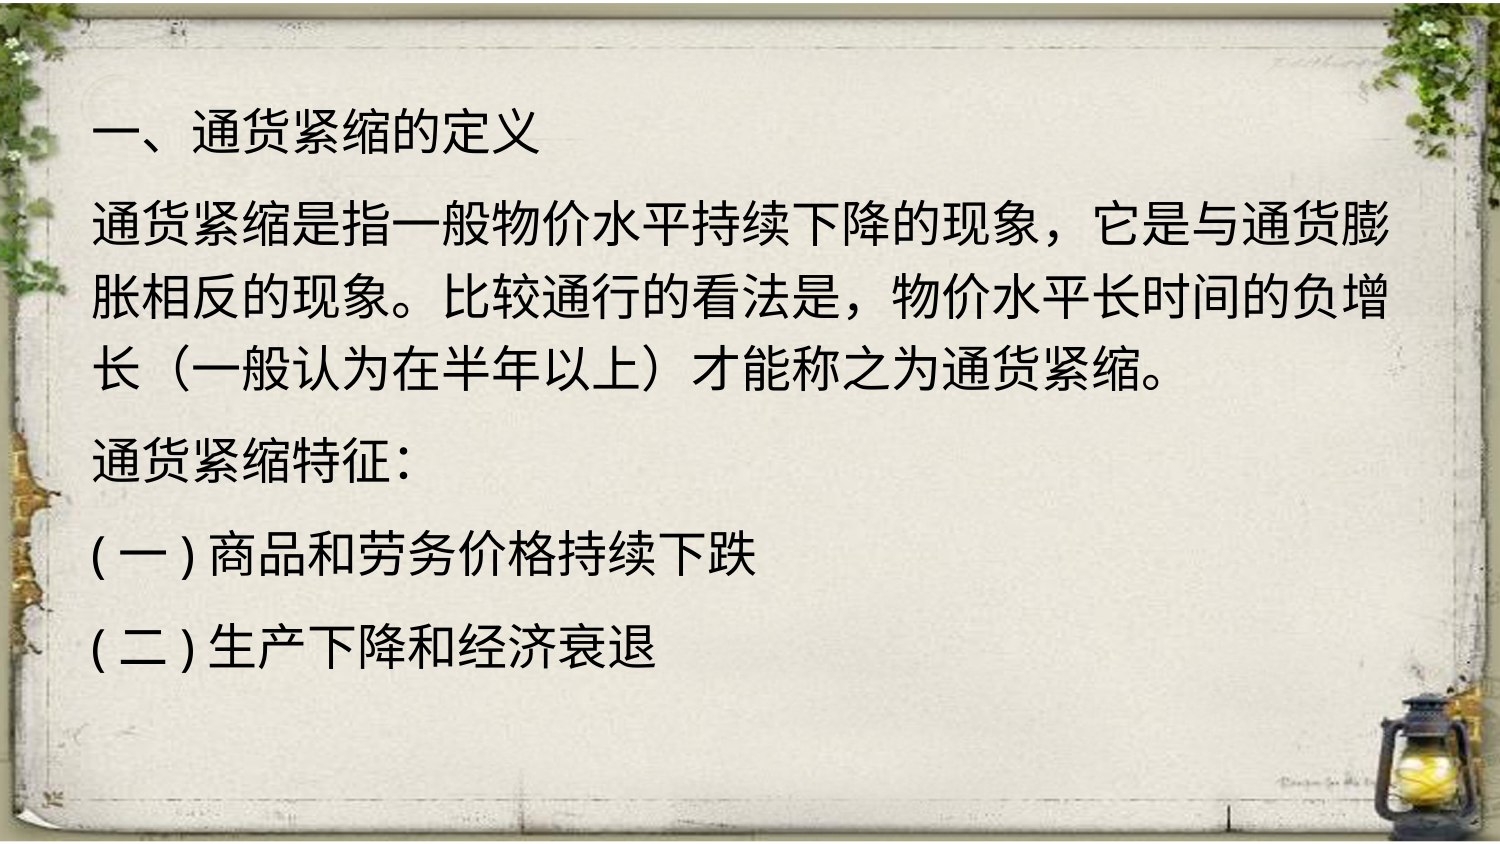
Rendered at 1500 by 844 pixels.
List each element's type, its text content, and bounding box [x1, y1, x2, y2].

picture [0, 0, 1500, 844]
list 一、通货紧缩的定义 通货紧缩是指一般物价水平持续下降的现象，它是与通货膨胀相反的现象。比较通行的看法是，物价水平长时间的负增长（一般认为在半年以上）才能称之为通货紧缩。 通货紧缩特征： (一)商品和劳务价格持续下跌 (二)生产下降和经济衰退 [76, 80, 1421, 798]
